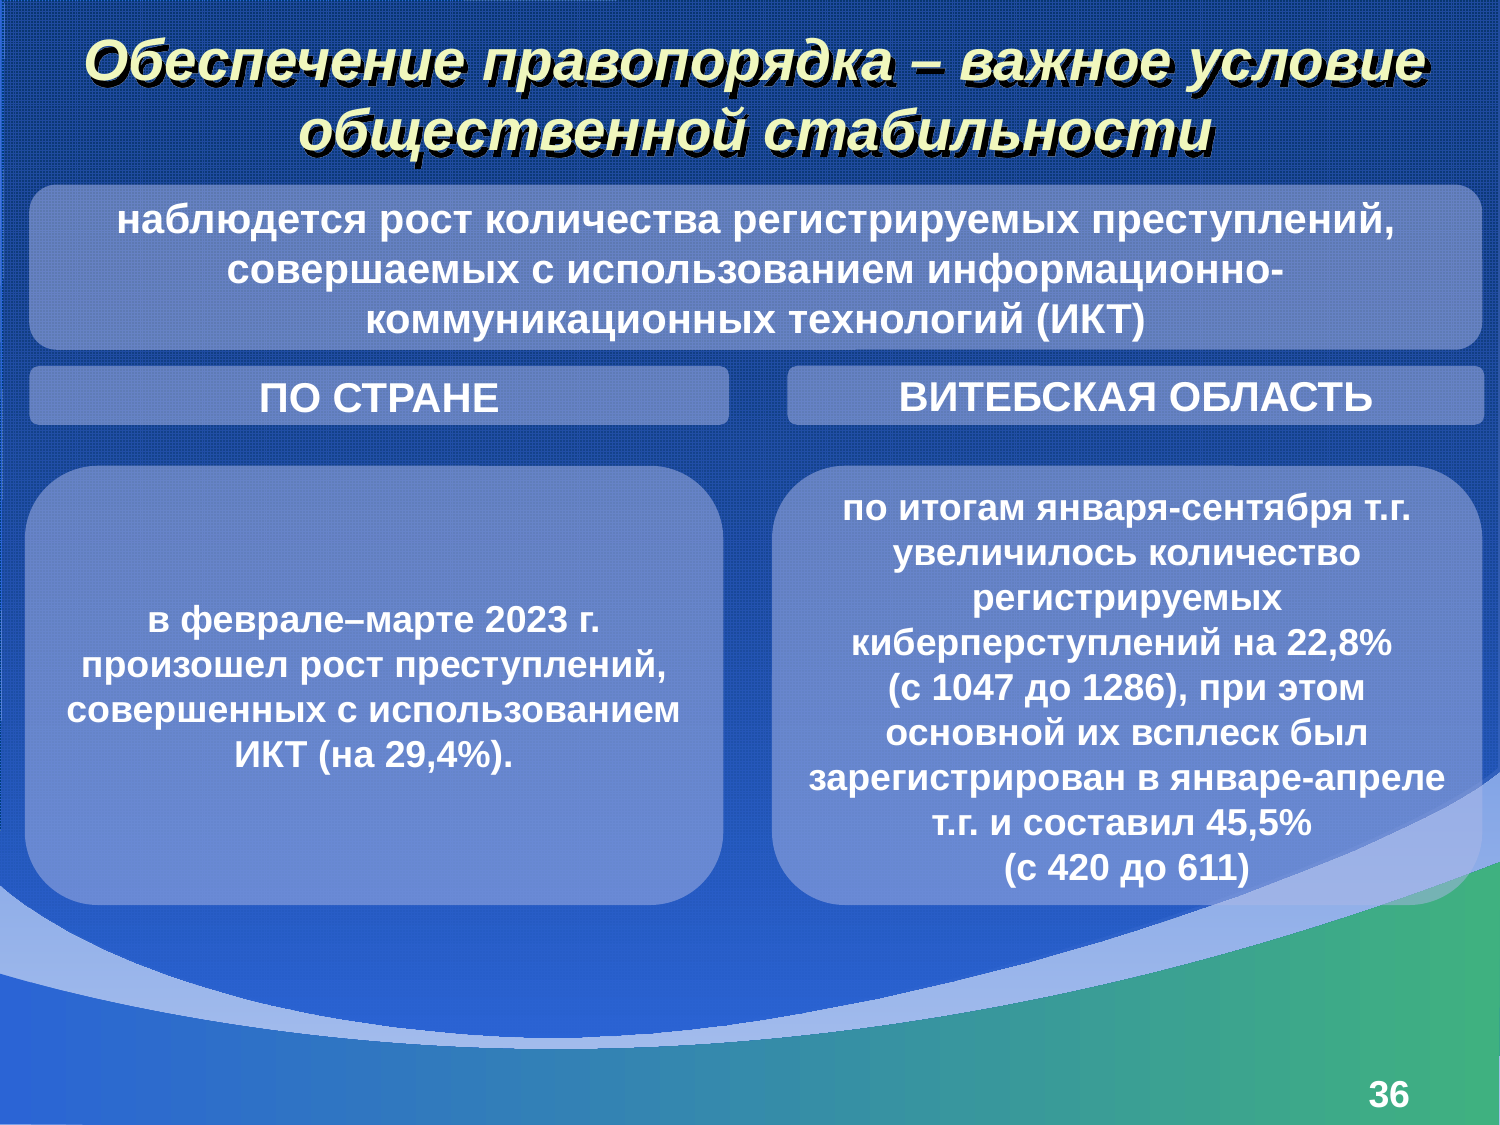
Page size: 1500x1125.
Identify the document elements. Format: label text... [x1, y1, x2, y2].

slide_number 36 [1074, 1062, 1425, 1103]
text_box в феврале–марте 2023 г. произошел рост преступлений, совершенных с использованием ИКТ (на 29,4%). [24, 465, 724, 906]
text_box ПО СТРАНЕ [29, 365, 730, 425]
text_box наблюдется рост количества регистрируемых преступлений, совершаемых с использованием информационно-коммуникационных технологий (ИКТ) [29, 184, 1483, 350]
text_box по итогам января-сентября т.г. увеличилось количество регистрируемых киберперступлений на 22,8% (с 1047 до 1286), при этом основной их всплеск был зарегистрирован в январе-апреле т.г. и составил 45,5% (с 420 до 611) [771, 465, 1483, 906]
text_box ВИТЕБСКАЯ ОБЛАСТЬ [787, 365, 1485, 425]
text_box Обеспечение правопорядка – важное условие общественной стабильности [5, 0, 1500, 185]
